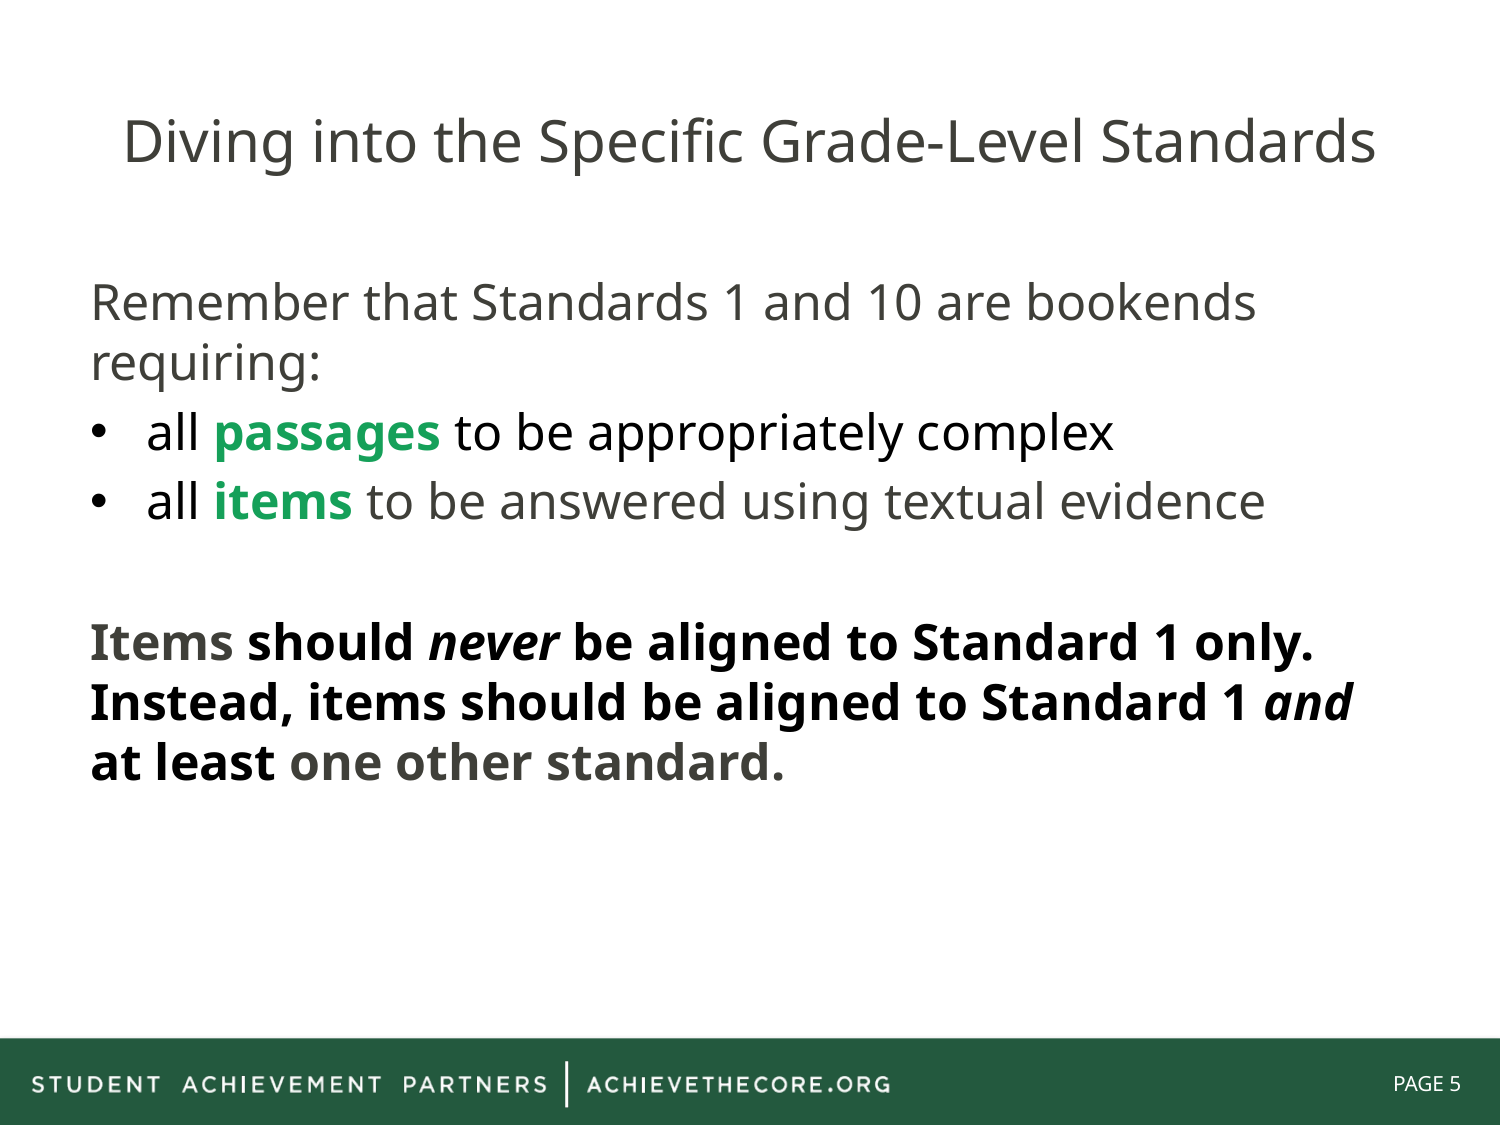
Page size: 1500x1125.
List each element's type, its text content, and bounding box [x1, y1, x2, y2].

title Diving into the Specific Grade-Level Standards [75, 45, 1425, 233]
list Remember that Standards 1 and 10 are bookends requiring: all passages to be appropriately complex all items to be answered using textual evidence Items should never be aligned to Standard 1 only. Instead, items should be aligned to Standard 1 and at least one other standard. [75, 262, 1425, 1005]
